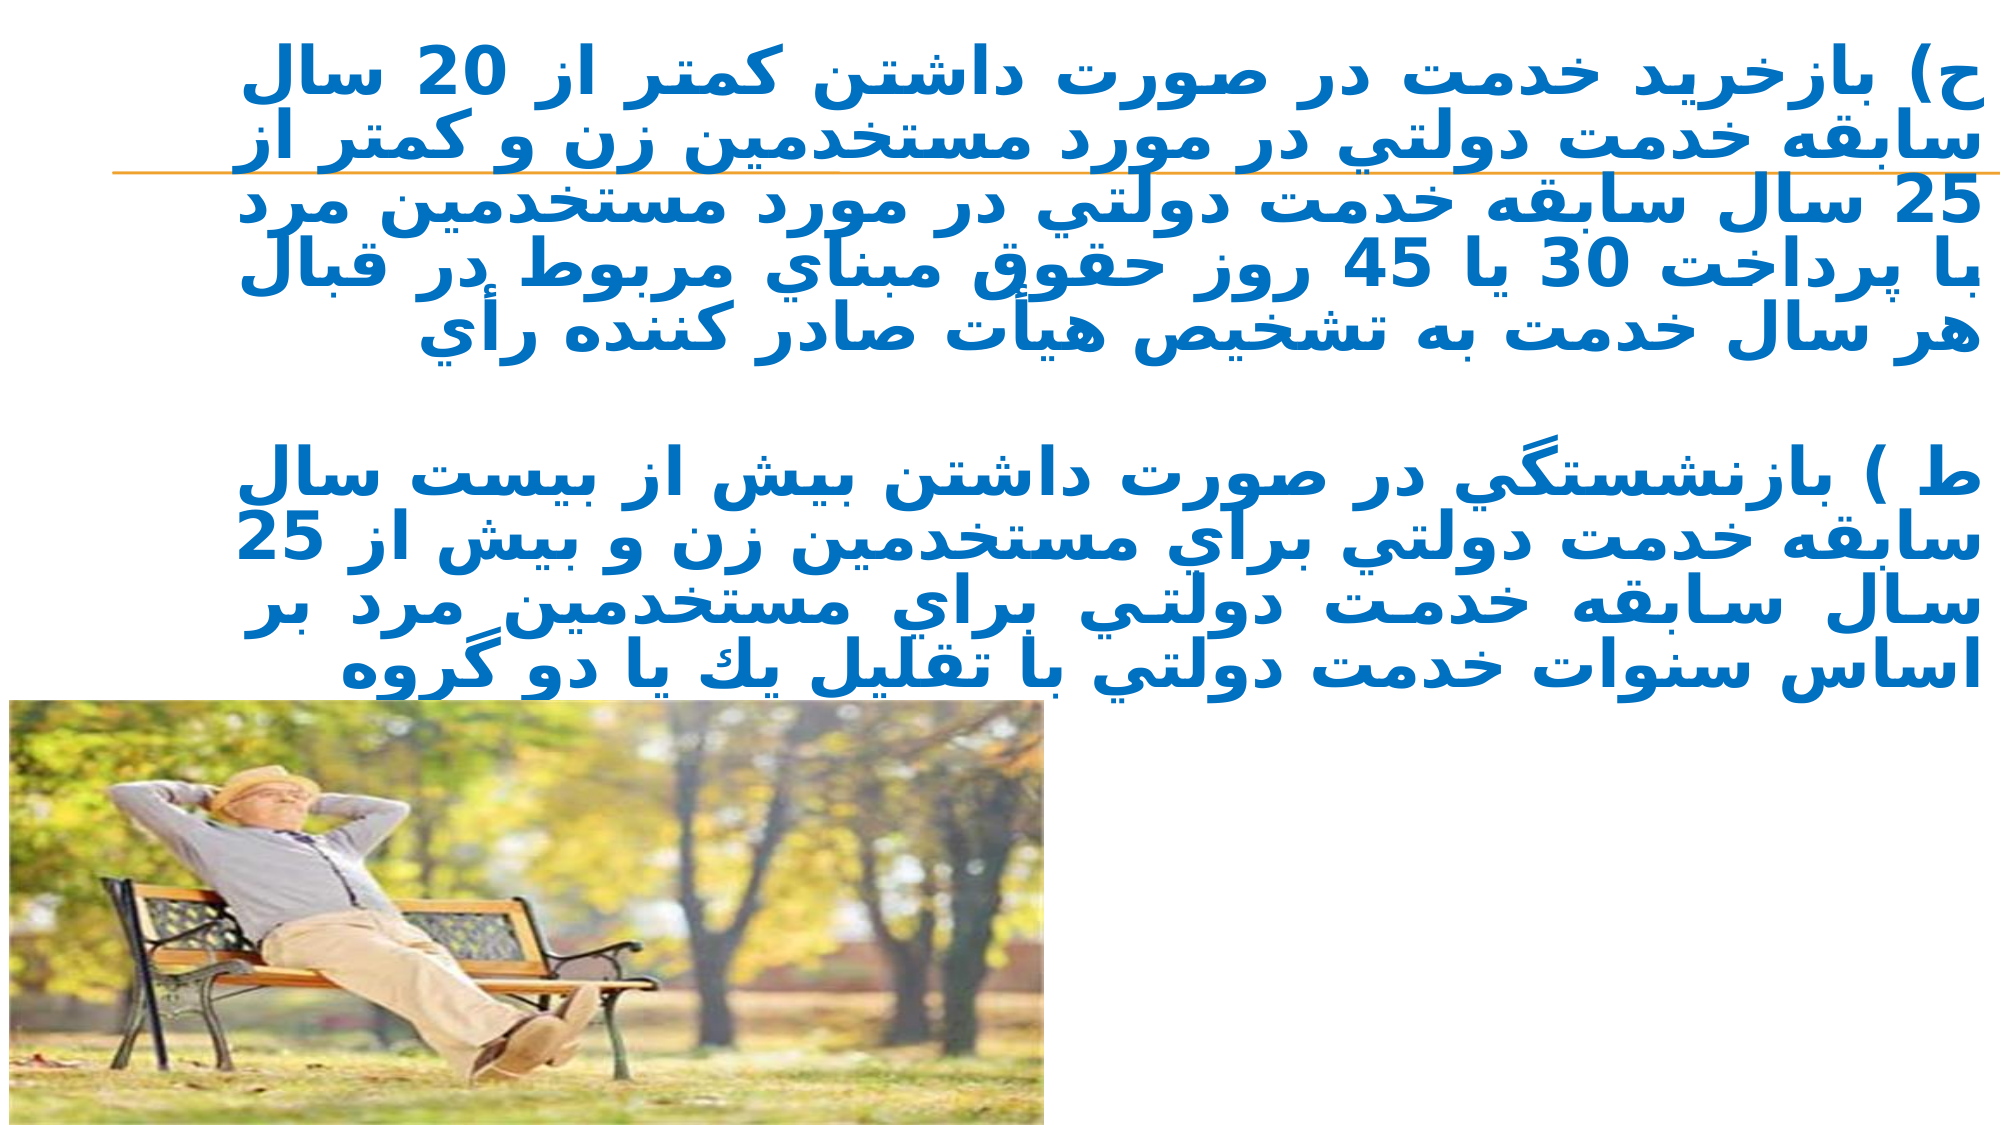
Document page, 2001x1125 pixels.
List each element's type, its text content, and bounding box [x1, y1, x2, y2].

picture [9, 700, 1044, 1125]
list ح) بازخريد خدمت در صورت داشتن كمتر از 20 سال سابقه خدمت دولتي در مورد مستخدمين زن و كمتر از 25 سال سابقه خدمت دولتي در مورد مستخدمين مرد با پرداخت 30 يا 45 روز حقوق مبناي مربوط در قبال هر سال خدمت به تشخيص هيأت صادر كننده رأي ط ) بازنشستگي در صورت داشتن بيش از بيست سال سابقه خدمت دولتي براي مستخدمين زن و بيش از 25 سال سابقه خدمت دولتي براي مستخدمين مرد بر اساس سنوات خدمت دولتي با تقليل يك يا دو گروه [219, 35, 2000, 779]
